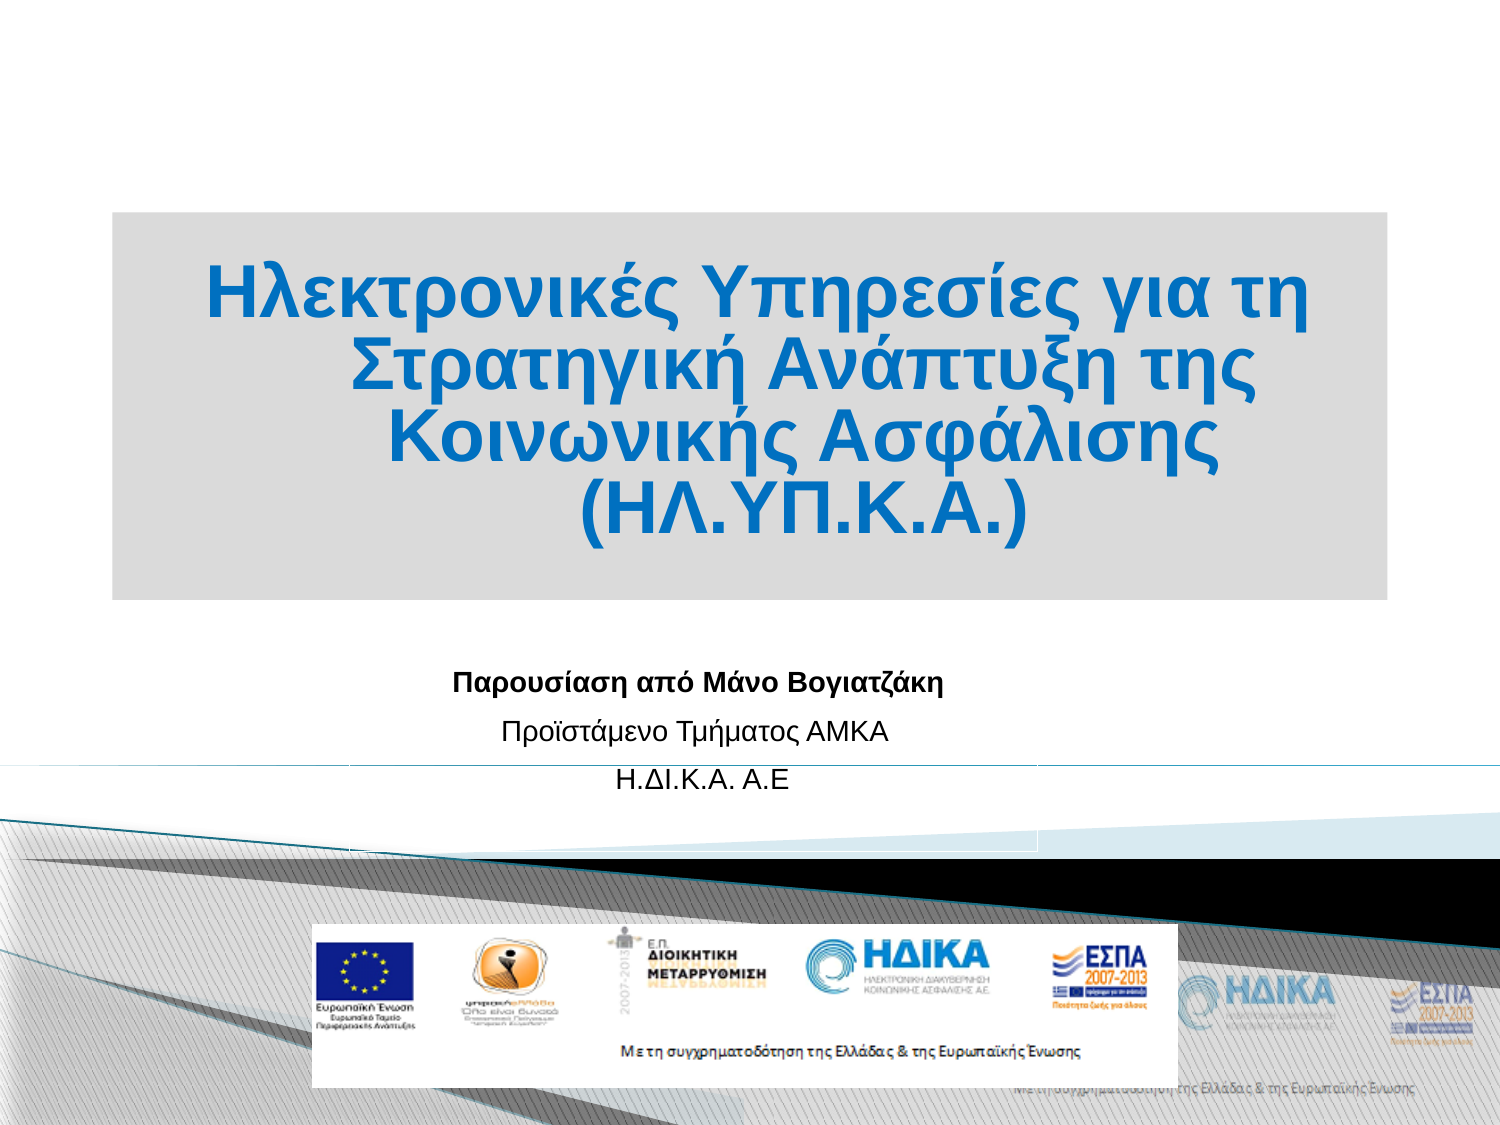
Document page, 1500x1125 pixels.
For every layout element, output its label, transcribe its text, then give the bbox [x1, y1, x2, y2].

picture [0, 859, 1500, 1125]
text_box Ηλεκτρονικές Υπηρεσίες για τη Στρατηγική Ανάπτυξη της Κοινωνικής Ασφάλισης (ΗΛ.ΥΠ.Κ.Α.) [112, 212, 1388, 600]
text_box Παρουσίαση από Μάνο Βογιατζάκη Προϊστάμενο Τμήματος ΑΜΚΑ Η.ΔΙ.Κ.Α. Α.Ε [349, 662, 1038, 852]
